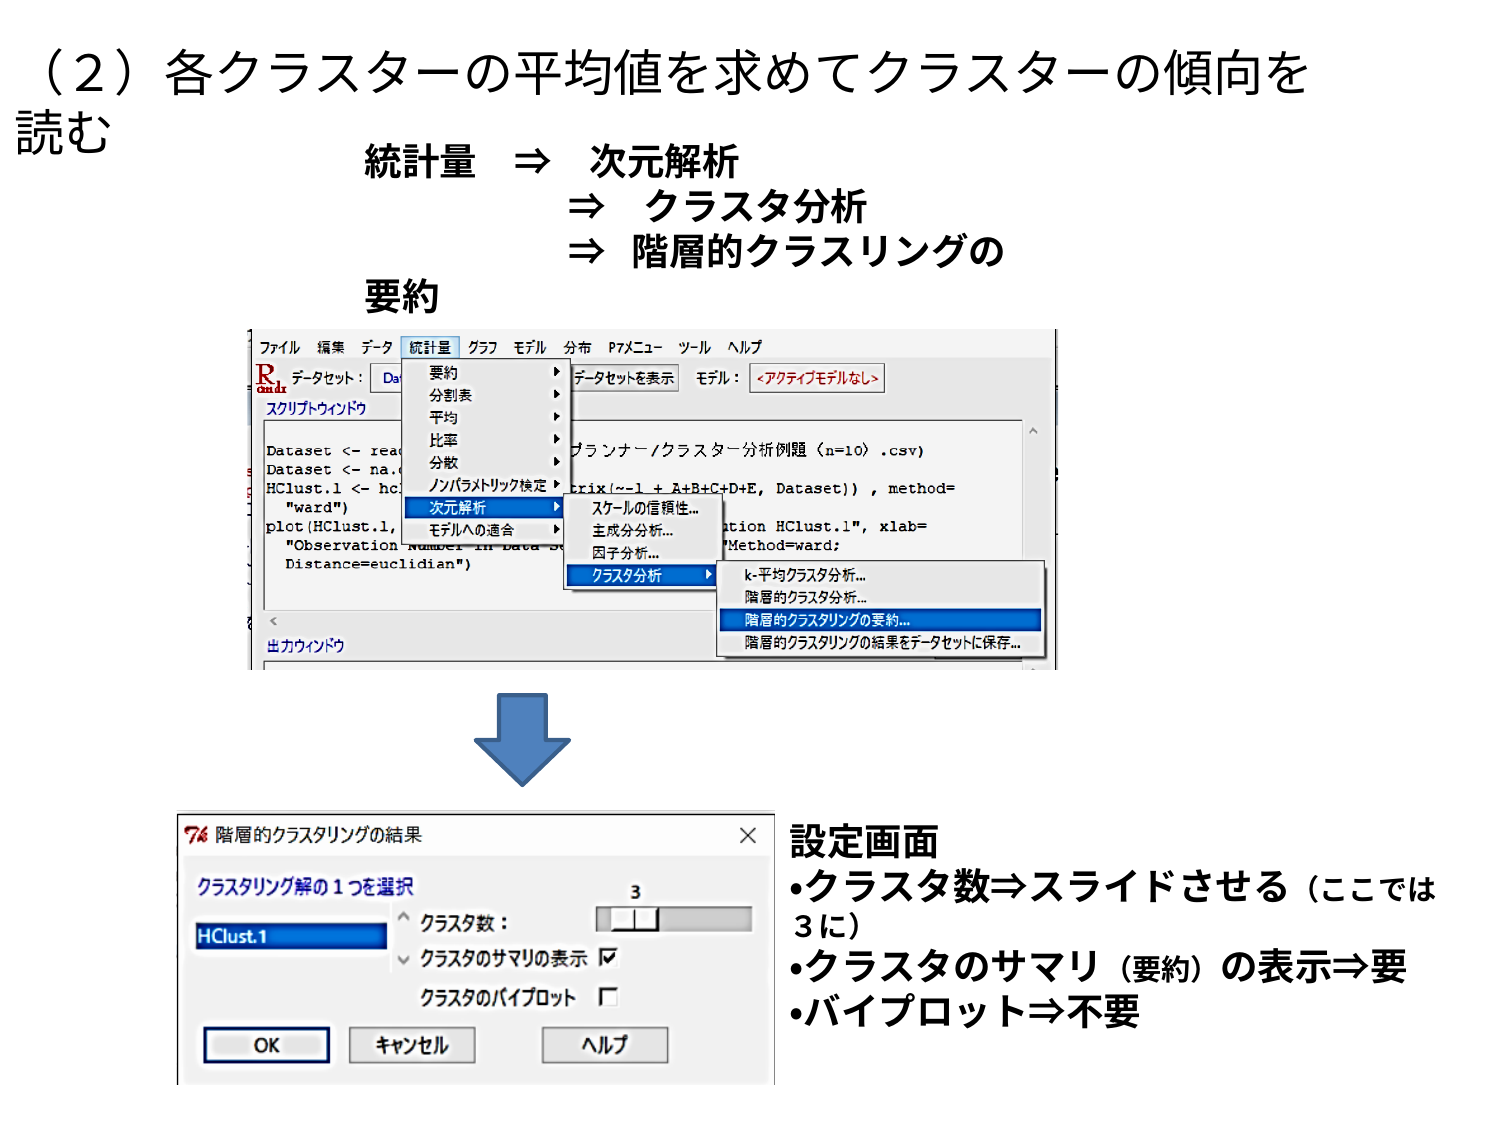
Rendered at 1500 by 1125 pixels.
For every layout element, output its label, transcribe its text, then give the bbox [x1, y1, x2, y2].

picture [247, 328, 1059, 670]
text_box 統計量 ⇒ 次元解析 ⇒ クラスタ分析 ⇒ 階層的クラスリングの要約 [349, 170, 1058, 326]
picture [176, 810, 776, 1085]
text_box [473, 693, 572, 788]
text_box 設定画面 ・クラスタ数⇒スライドさせる（ここでは３に） ・クラスタのサマリ（要約）の表示⇒要 ・バイプロット⇒不要 [776, 810, 1474, 1041]
text_box （２）各クラスターの平均値を求めてクラスターの傾向を読む [0, 34, 1361, 170]
